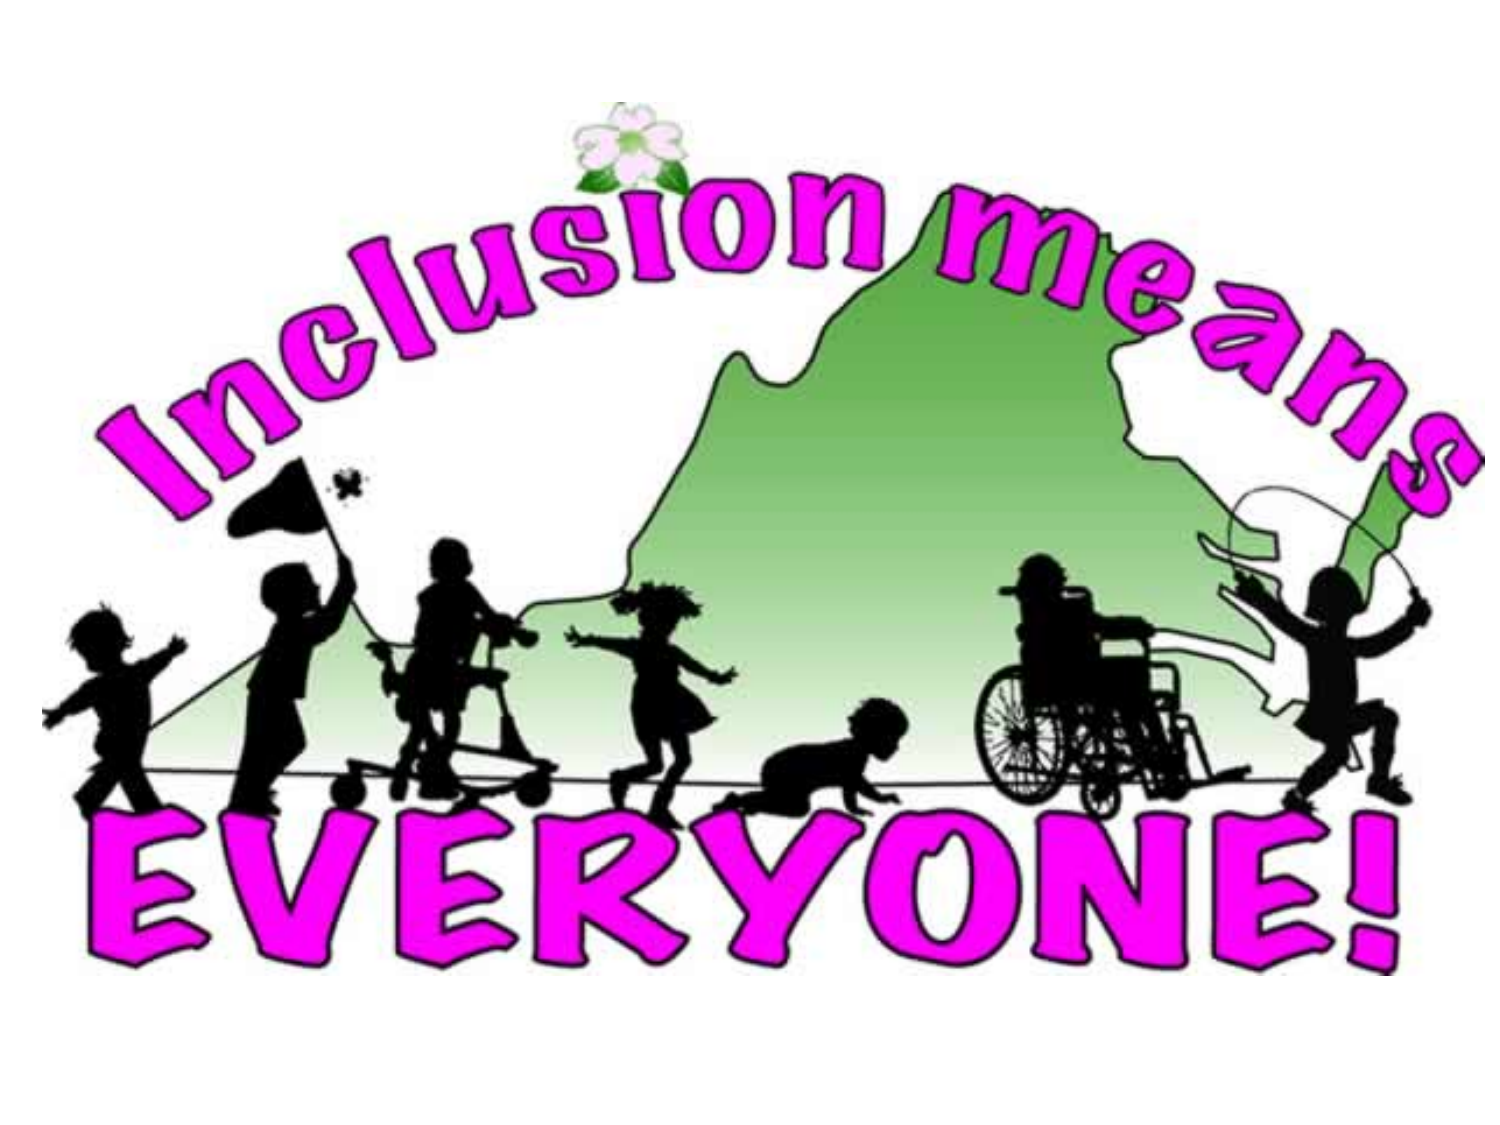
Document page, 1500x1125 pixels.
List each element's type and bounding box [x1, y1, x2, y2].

picture [42, 101, 1485, 976]
